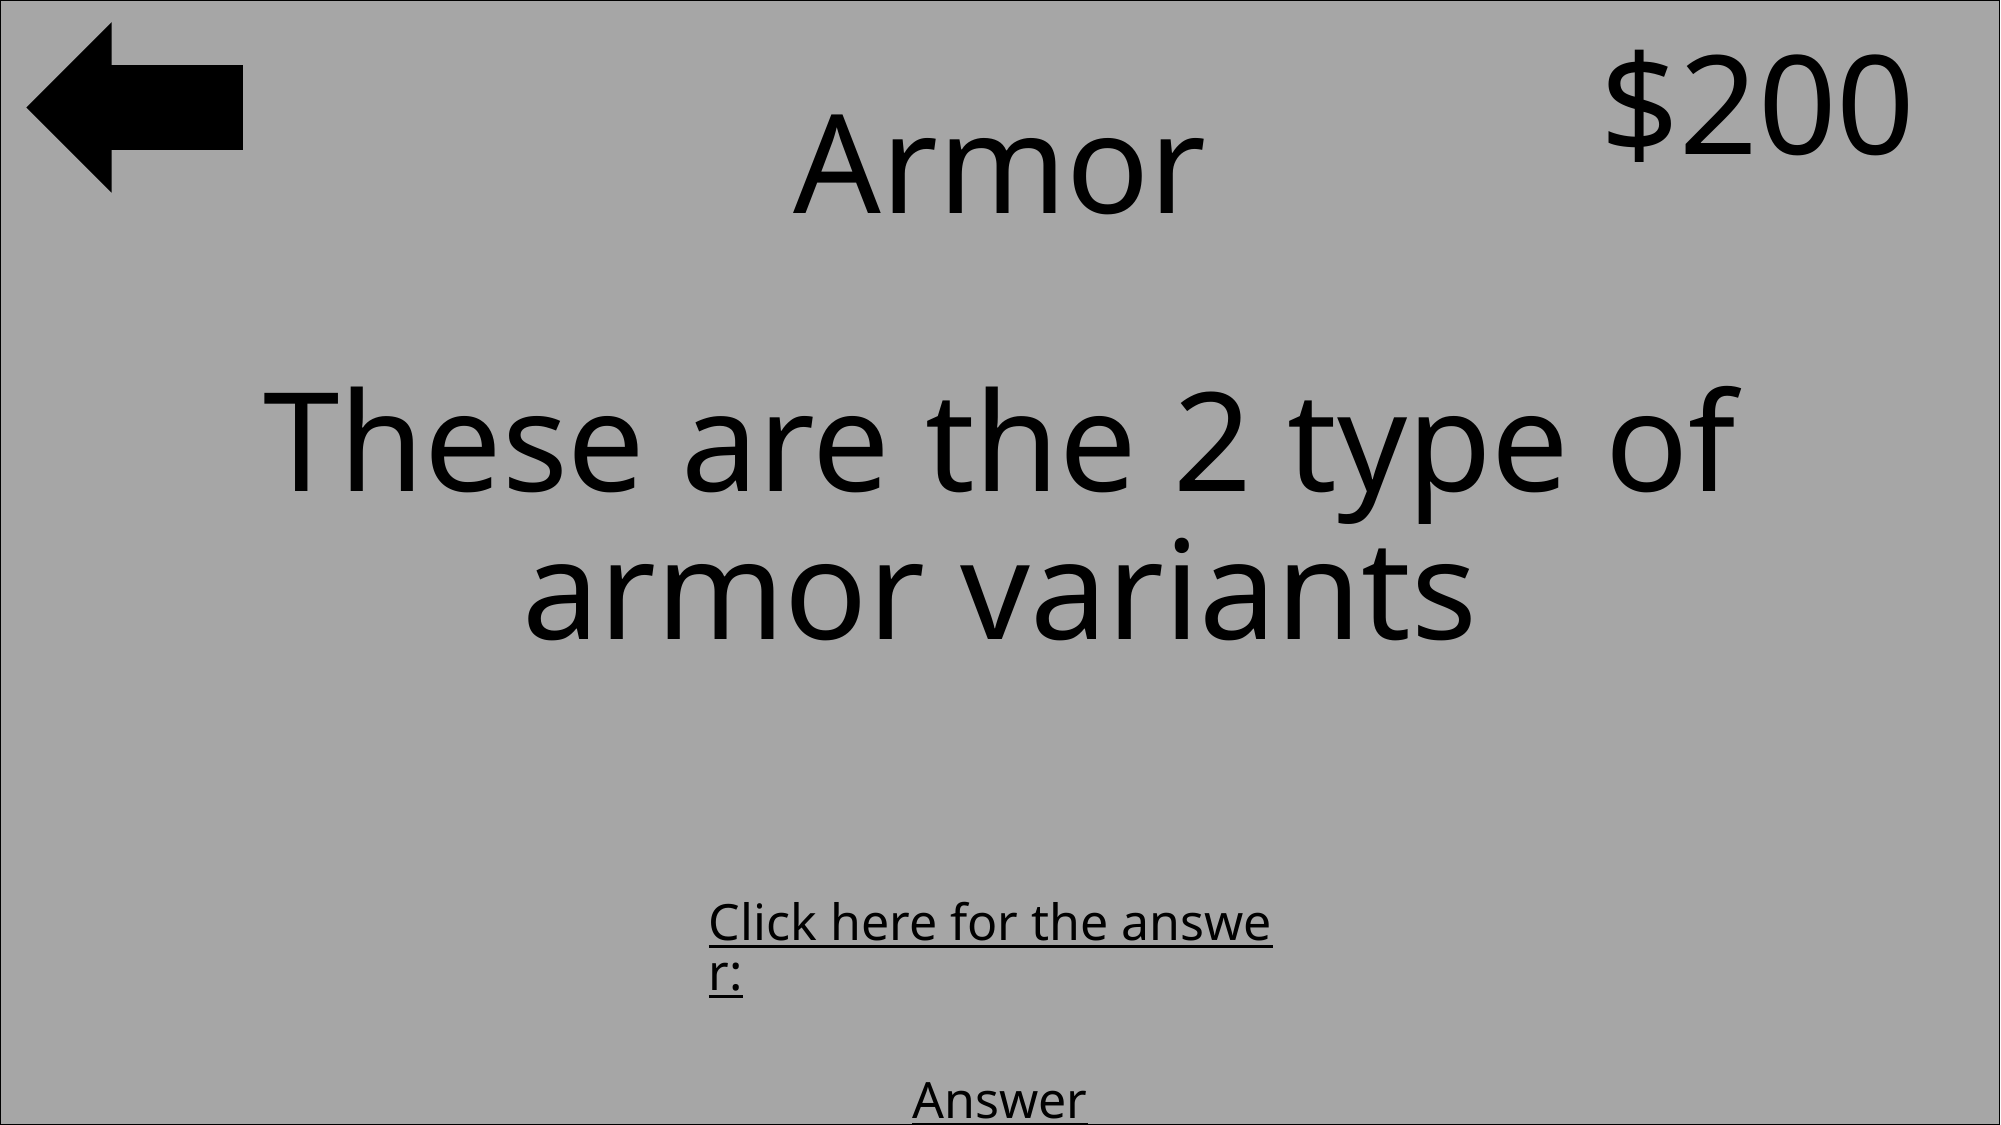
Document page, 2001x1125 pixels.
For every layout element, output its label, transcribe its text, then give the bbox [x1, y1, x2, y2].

text_box $200 [1516, 1, 2000, 219]
text_box Click here for the answer: Answer [694, 883, 1306, 1095]
text_box [26, 22, 243, 193]
text_box [0, 0, 2000, 1125]
text_box Armor [137, 59, 1863, 278]
text_box These are the 2 type of armor variants [158, 364, 1842, 839]
